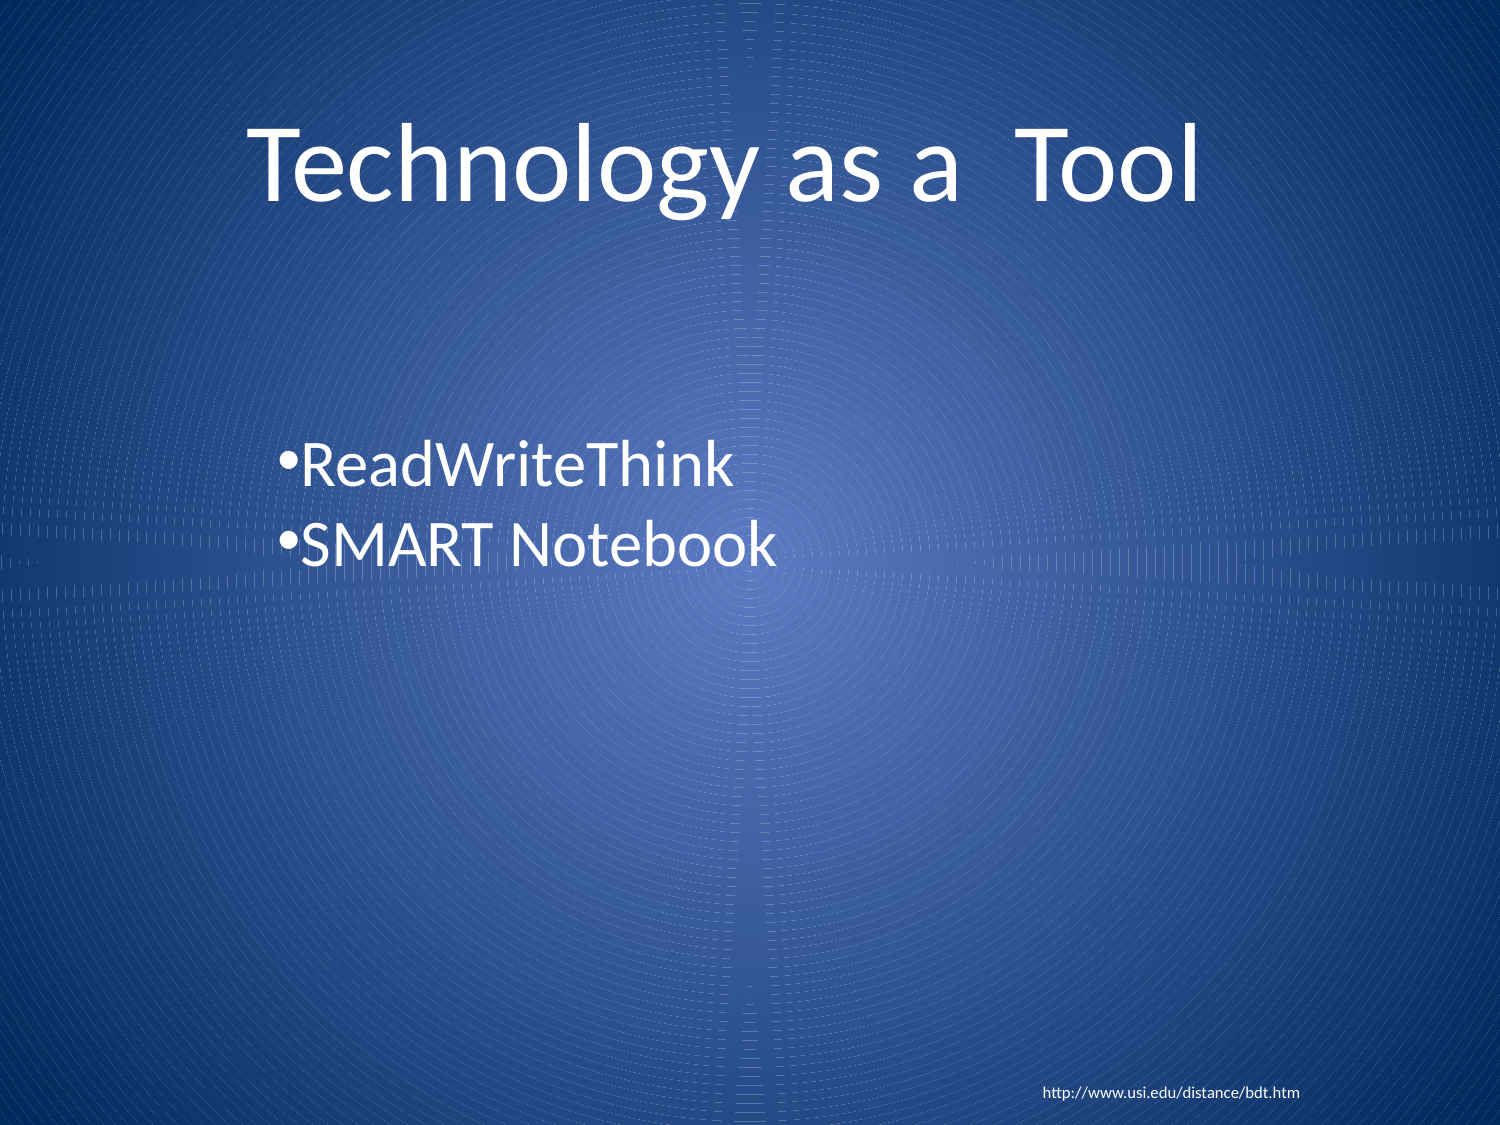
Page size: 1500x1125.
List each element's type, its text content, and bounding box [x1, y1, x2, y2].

text_box ReadWriteThink SMART Notebook [262, 412, 1063, 588]
title Technology as a Tool [50, 62, 1400, 250]
text_box http://www.usi.edu/distance/bdt.htm [1027, 1074, 1316, 1110]
